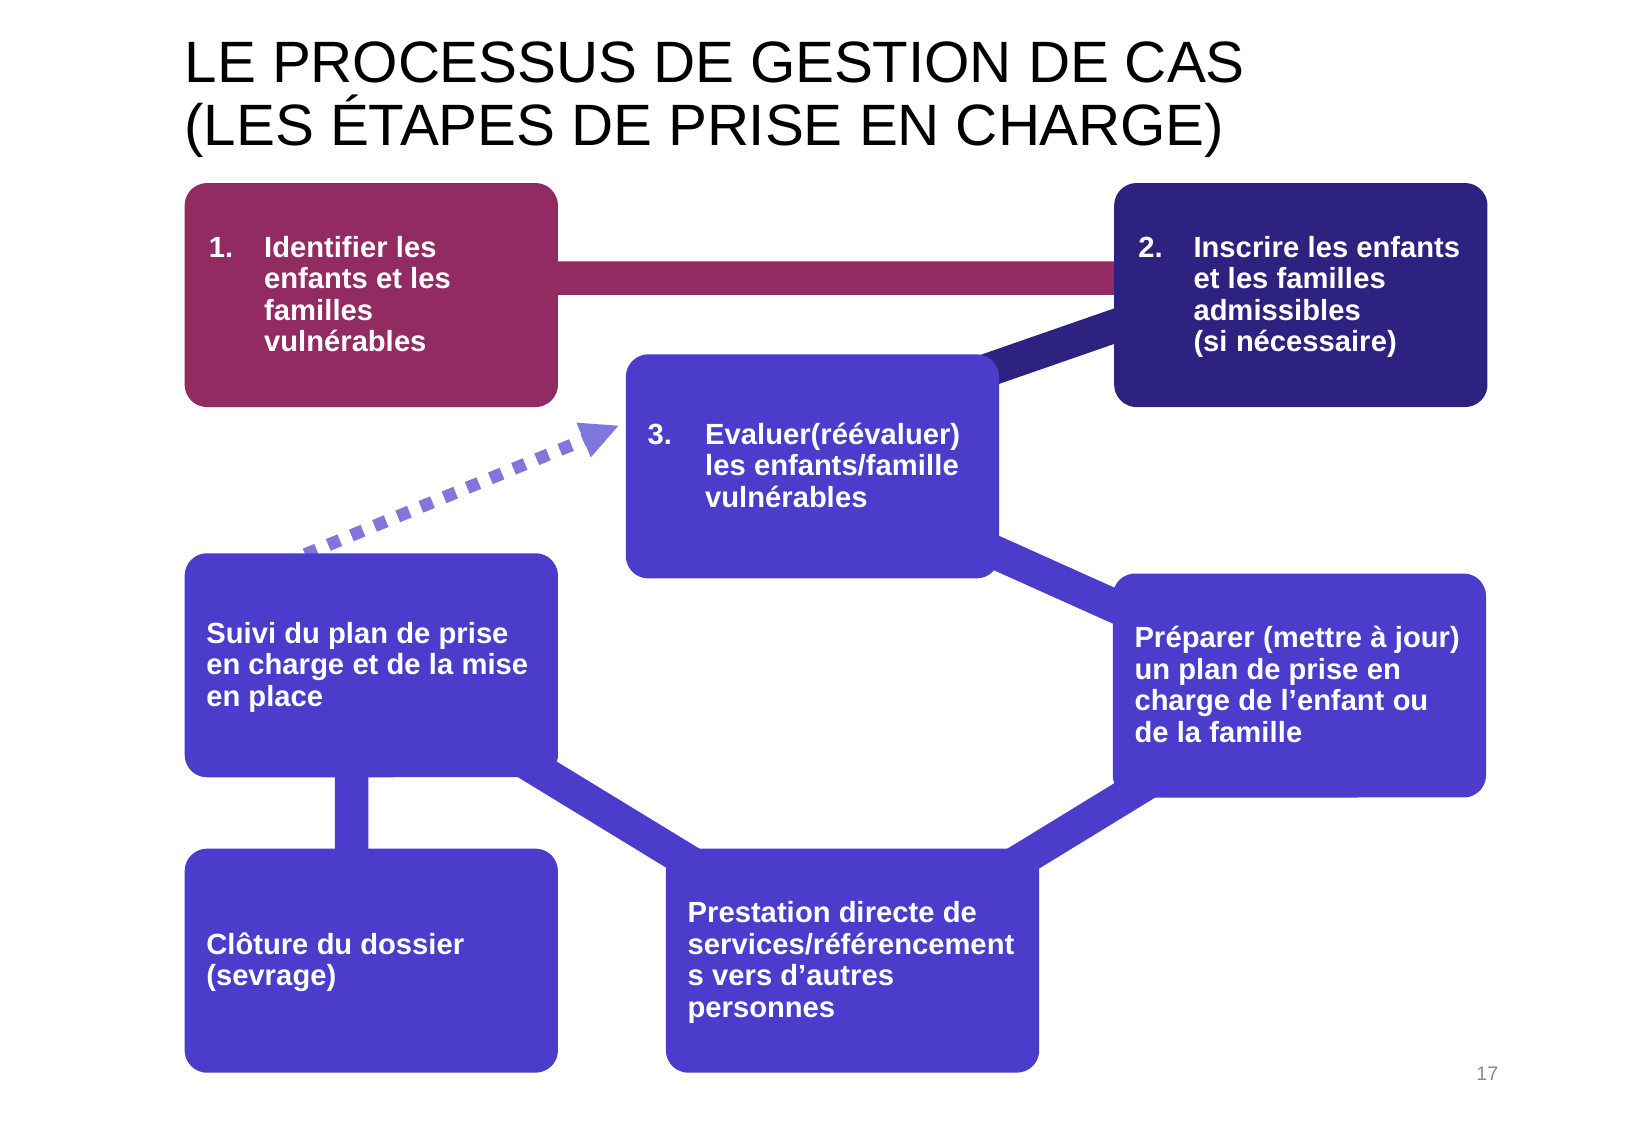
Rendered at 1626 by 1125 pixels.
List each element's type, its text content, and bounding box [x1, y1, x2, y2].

title Le processus de gestion de cas (les étapes de prise en charge) [184, 42, 1441, 166]
slide_number 17 [1488, 1042, 1514, 1103]
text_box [119, 183, 1488, 1108]
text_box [258, 425, 619, 574]
